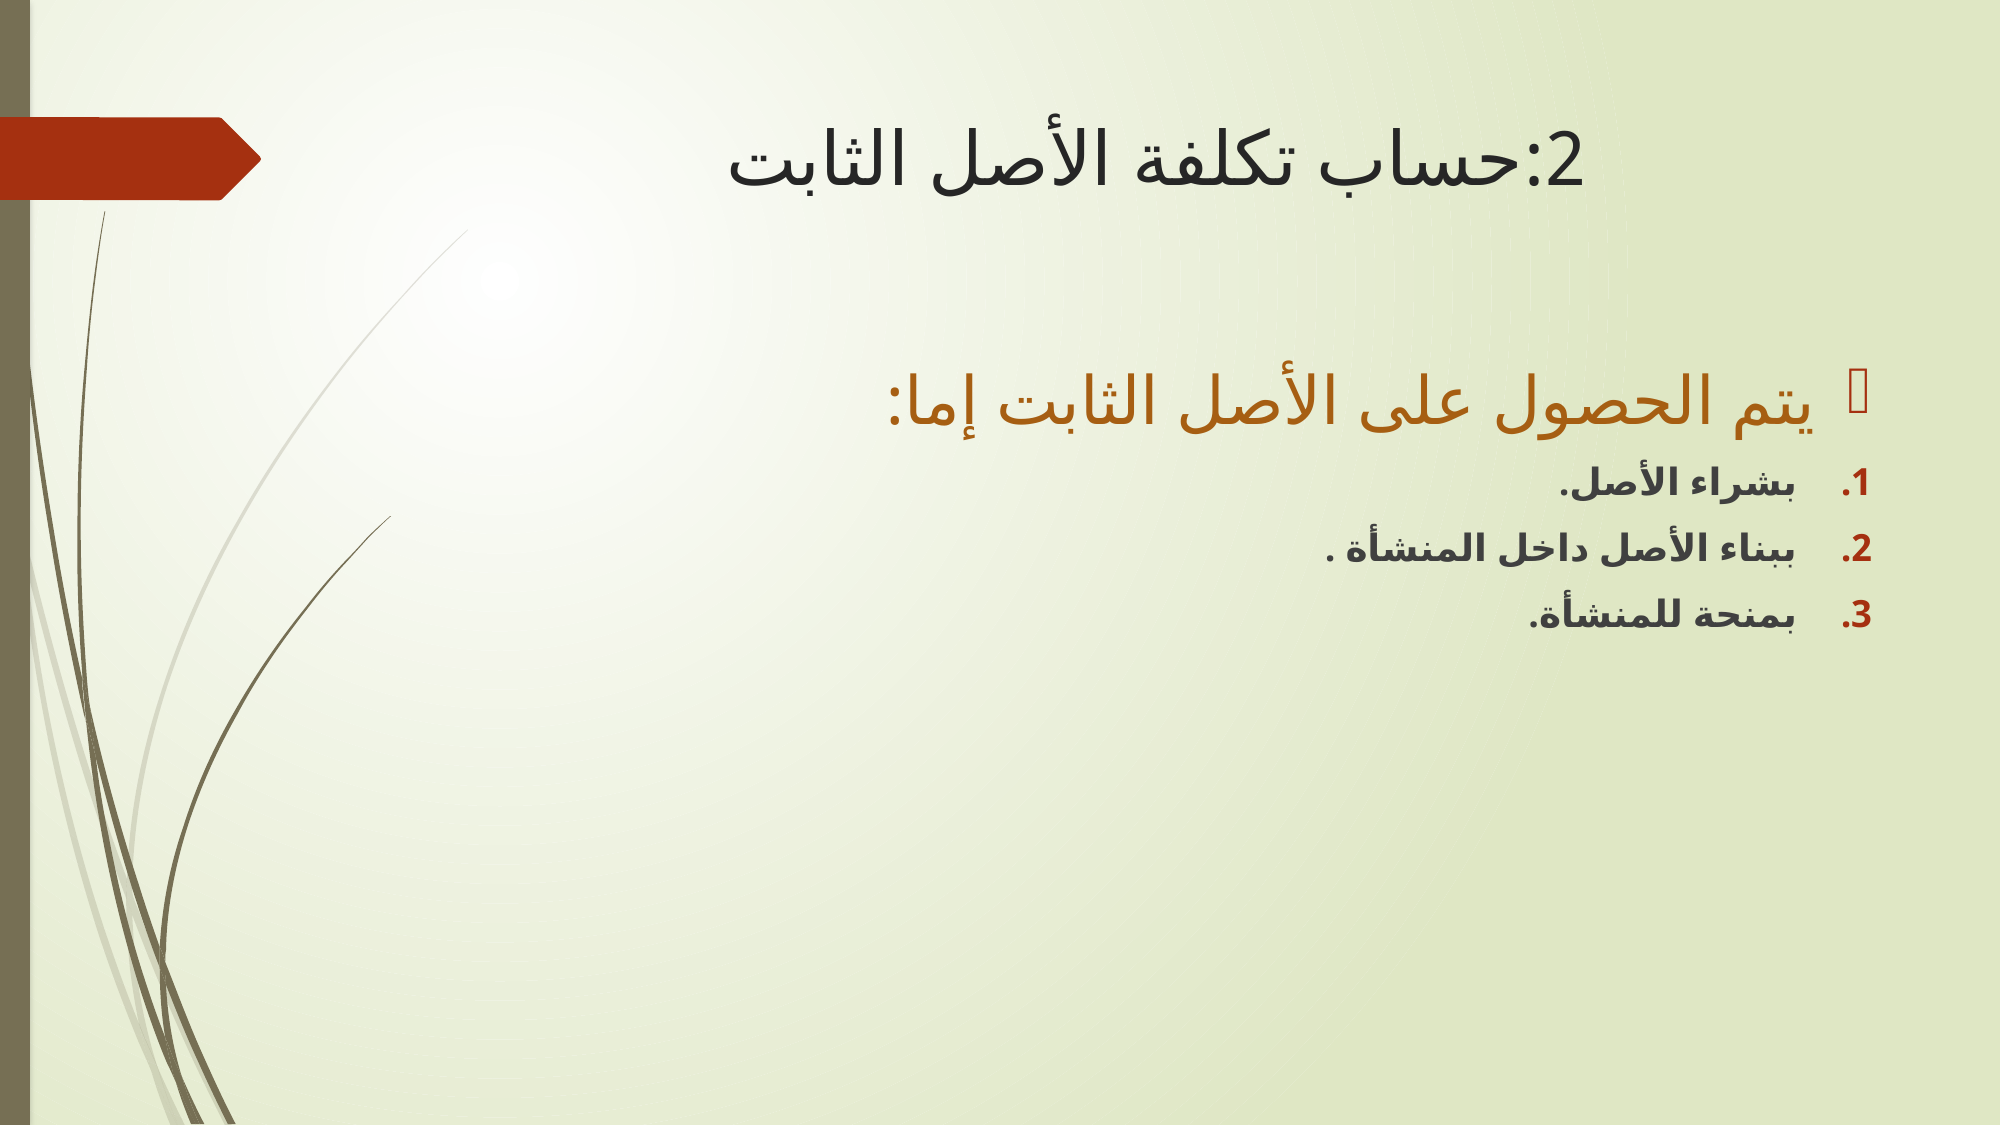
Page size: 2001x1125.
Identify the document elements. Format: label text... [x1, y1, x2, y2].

list يتم الحصول على الأصل الثابت إما: بشراء الأصل. ببناء الأصل داخل المنشأة . بمنحة للمنشأة. [424, 350, 1888, 970]
title 2:حساب تكلفة الأصل الثابت [425, 102, 1888, 313]
